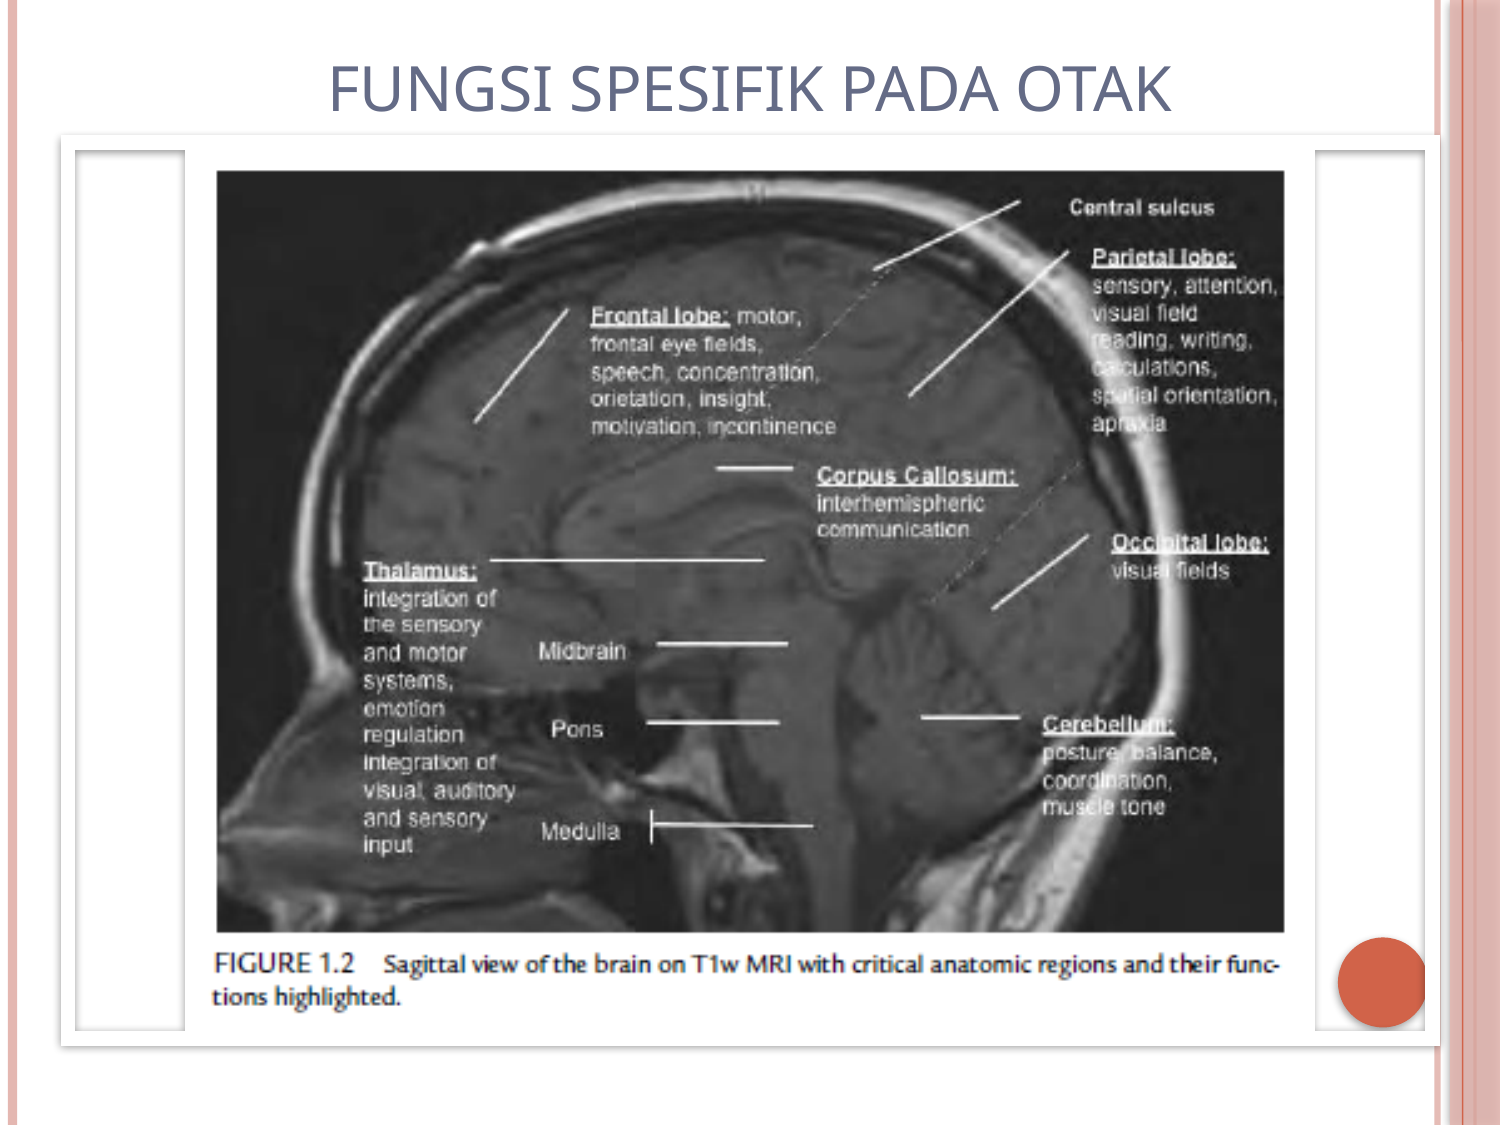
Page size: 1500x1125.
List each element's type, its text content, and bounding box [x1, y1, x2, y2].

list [74, 149, 1426, 1032]
title Fungsi spesifik pada otak [312, 24, 1400, 131]
